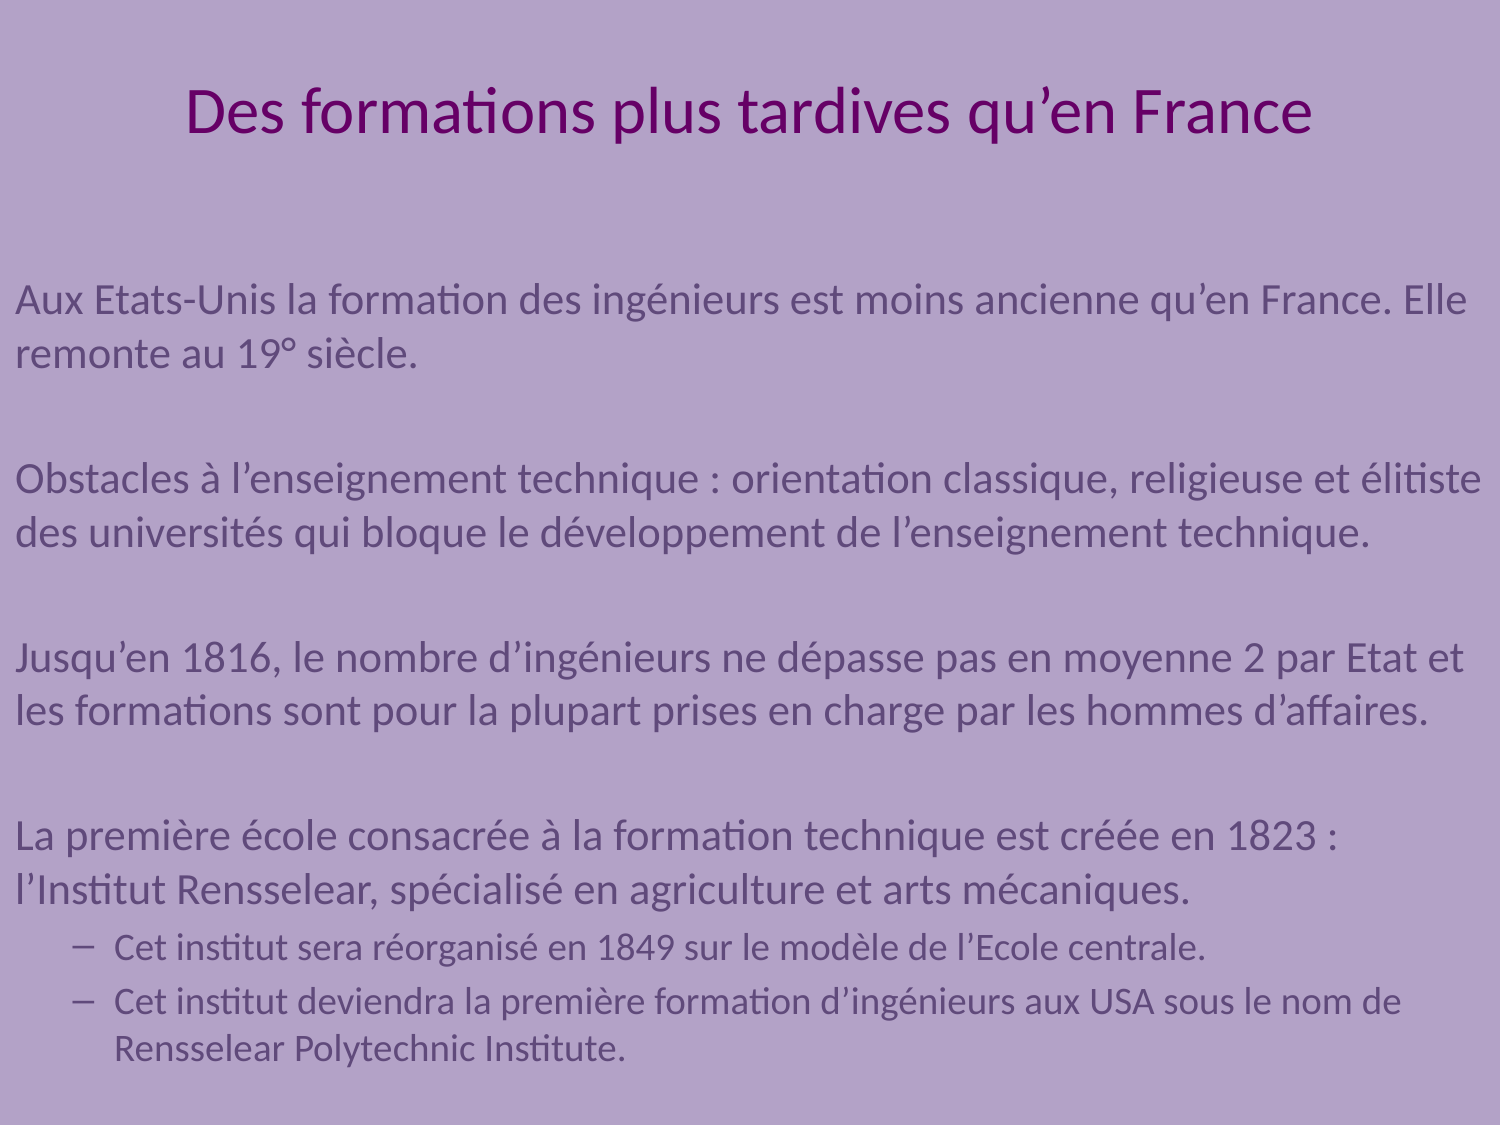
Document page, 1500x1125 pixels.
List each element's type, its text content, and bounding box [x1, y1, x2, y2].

title Des formations plus tardives qu’en France [75, 45, 1425, 169]
list Aux Etats-Unis la formation des ingénieurs est moins ancienne qu’en France. Elle remonte au 19° siècle. Obstacles à l’enseignement technique : orientation classique, religieuse et élitiste des universités qui bloque le développement de l’enseignement technique. Jusqu’en 1816, le nombre d’ingénieurs ne dépasse pas en moyenne 2 par Etat et les formations sont pour la plupart prises en charge par les hommes d’affaires. La première école consacrée à la formation technique est créée en 1823 : l’Institut Rensselear, spécialisé en agriculture et arts mécaniques. Cet institut sera réorganisé en 1849 sur le modèle de l’Ecole centrale. Cet institut deviendra la première formation d’ingénieurs aux USA sous le nom de Rensselear Polytechnic Institute. [0, 262, 1500, 1125]
